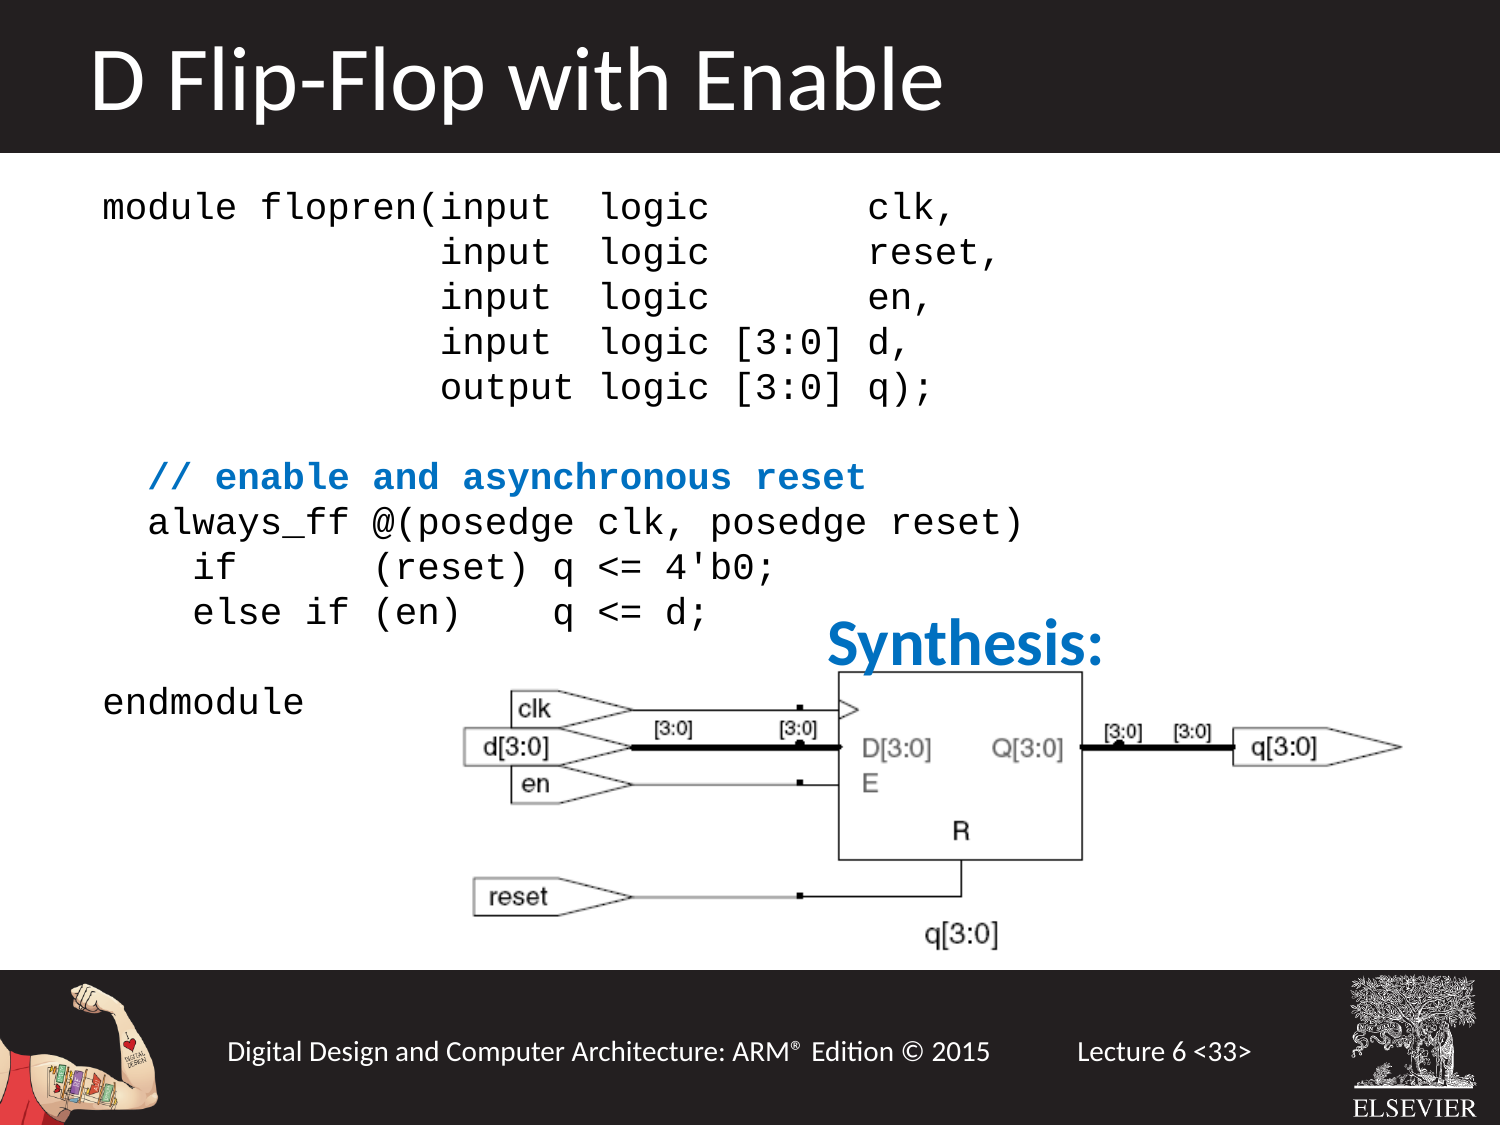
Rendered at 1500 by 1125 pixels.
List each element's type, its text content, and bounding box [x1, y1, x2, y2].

picture [0, 979, 163, 1125]
picture [1350, 974, 1477, 1117]
text_box module flopren(input logic clk, input logic reset, input logic en, input logic [3:0] d, output logic [3:0] q); // enable and asynchronous reset always_ff @(posedge clk, posedge reset) if (reset) q <= 4'b0; else if (en) q <= d; endmodule [87, 174, 1475, 775]
text_box Synthesis: [812, 591, 1163, 660]
text_box D Flip-Flop with Enable [75, 11, 1375, 136]
text_box [112, 200, 1438, 1050]
picture [424, 662, 1426, 956]
